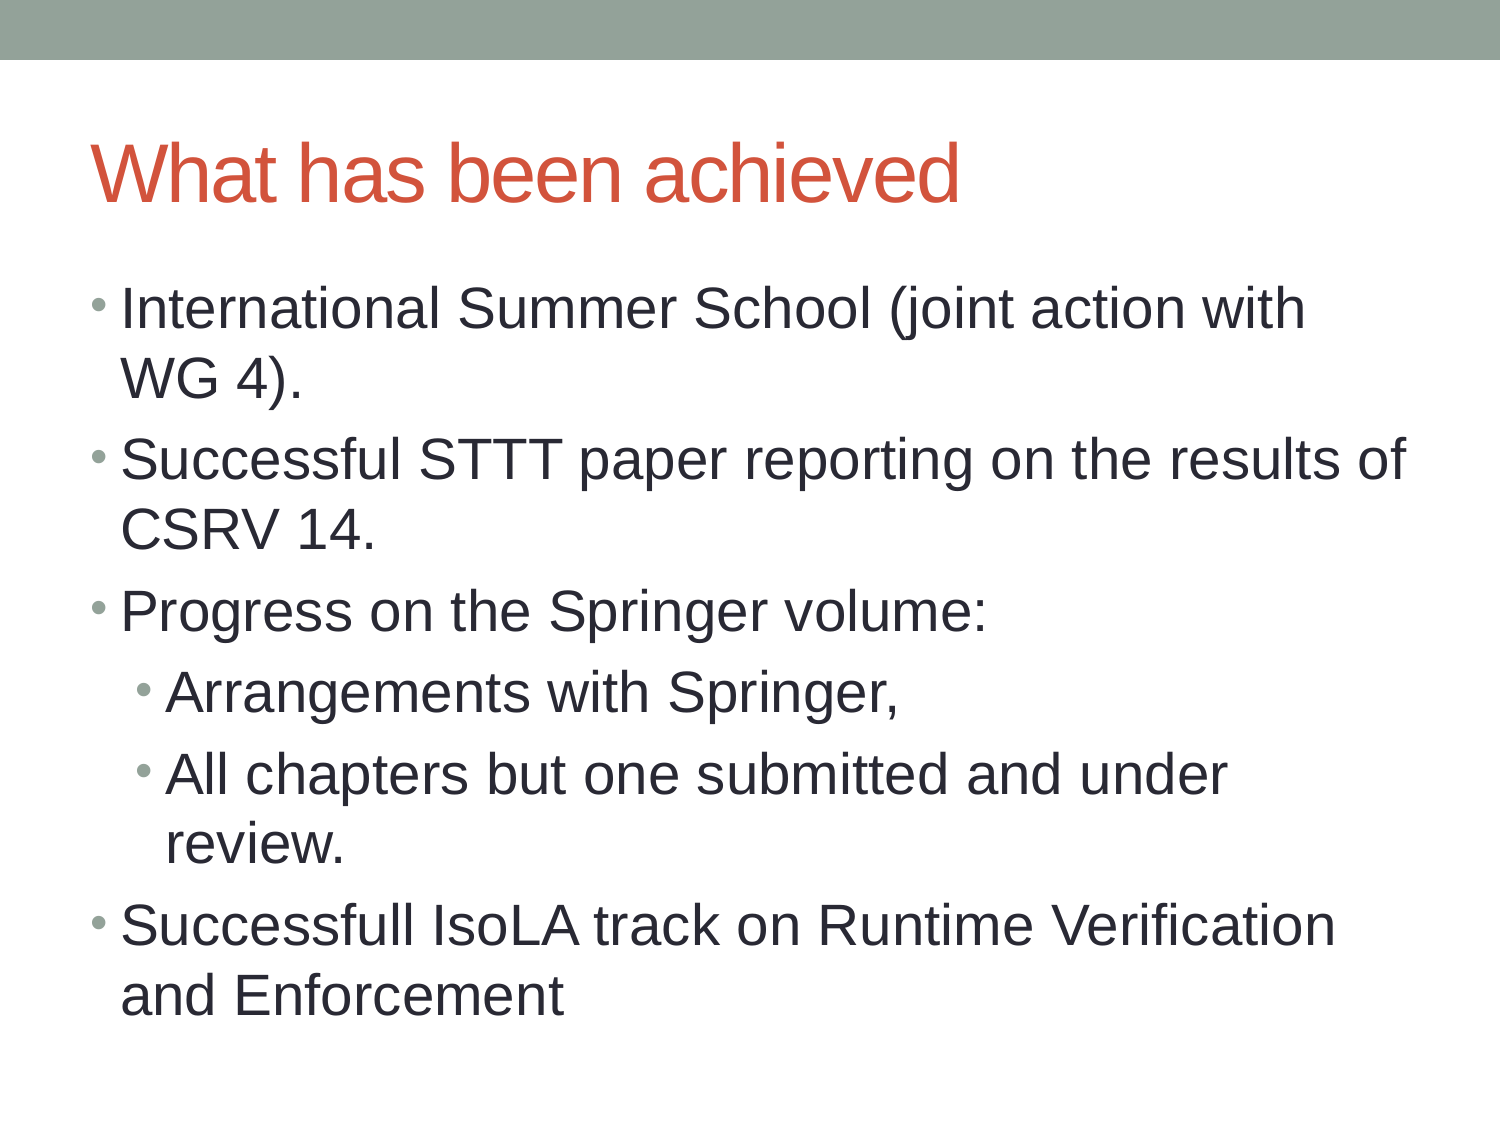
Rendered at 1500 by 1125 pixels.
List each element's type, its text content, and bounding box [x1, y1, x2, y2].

title What has been achieved [75, 87, 1425, 250]
list International Summer School (joint action with WG 4). Successful STTT paper reporting on the results of CSRV 14. Progress on the Springer volume: Arrangements with Springer, All chapters but one submitted and under review. Successfull IsoLA track on Runtime Verification and Enforcement [75, 262, 1425, 1063]
